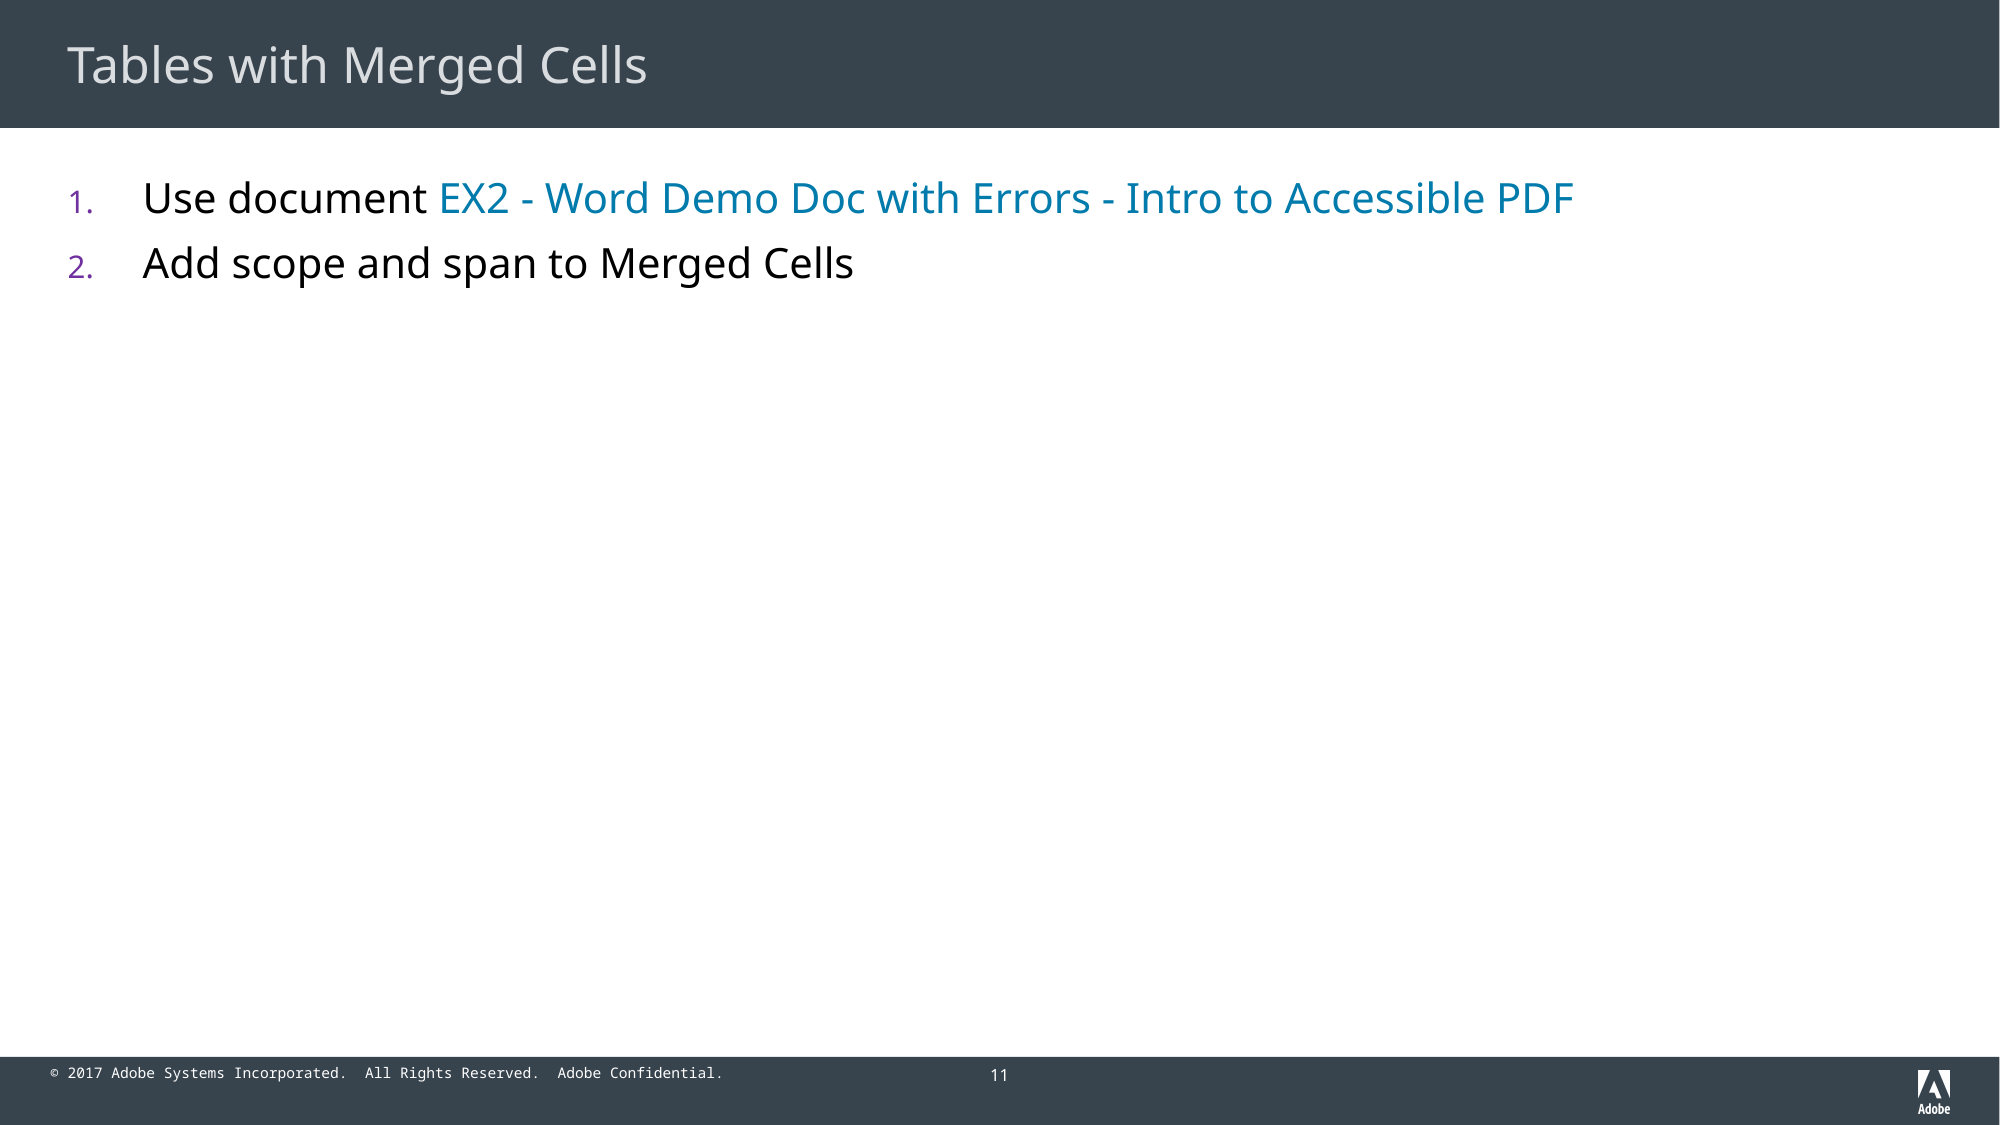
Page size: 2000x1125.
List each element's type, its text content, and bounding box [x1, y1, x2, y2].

slide_number 11 [916, 1062, 1083, 1091]
title Tables with Merged Cells [49, 30, 1950, 98]
picture [1918, 1070, 1950, 1114]
list Use document EX2 - Word Demo Doc with Errors - Intro to Accessible PDF Add scope and span to Merged Cells [49, 162, 1950, 1013]
